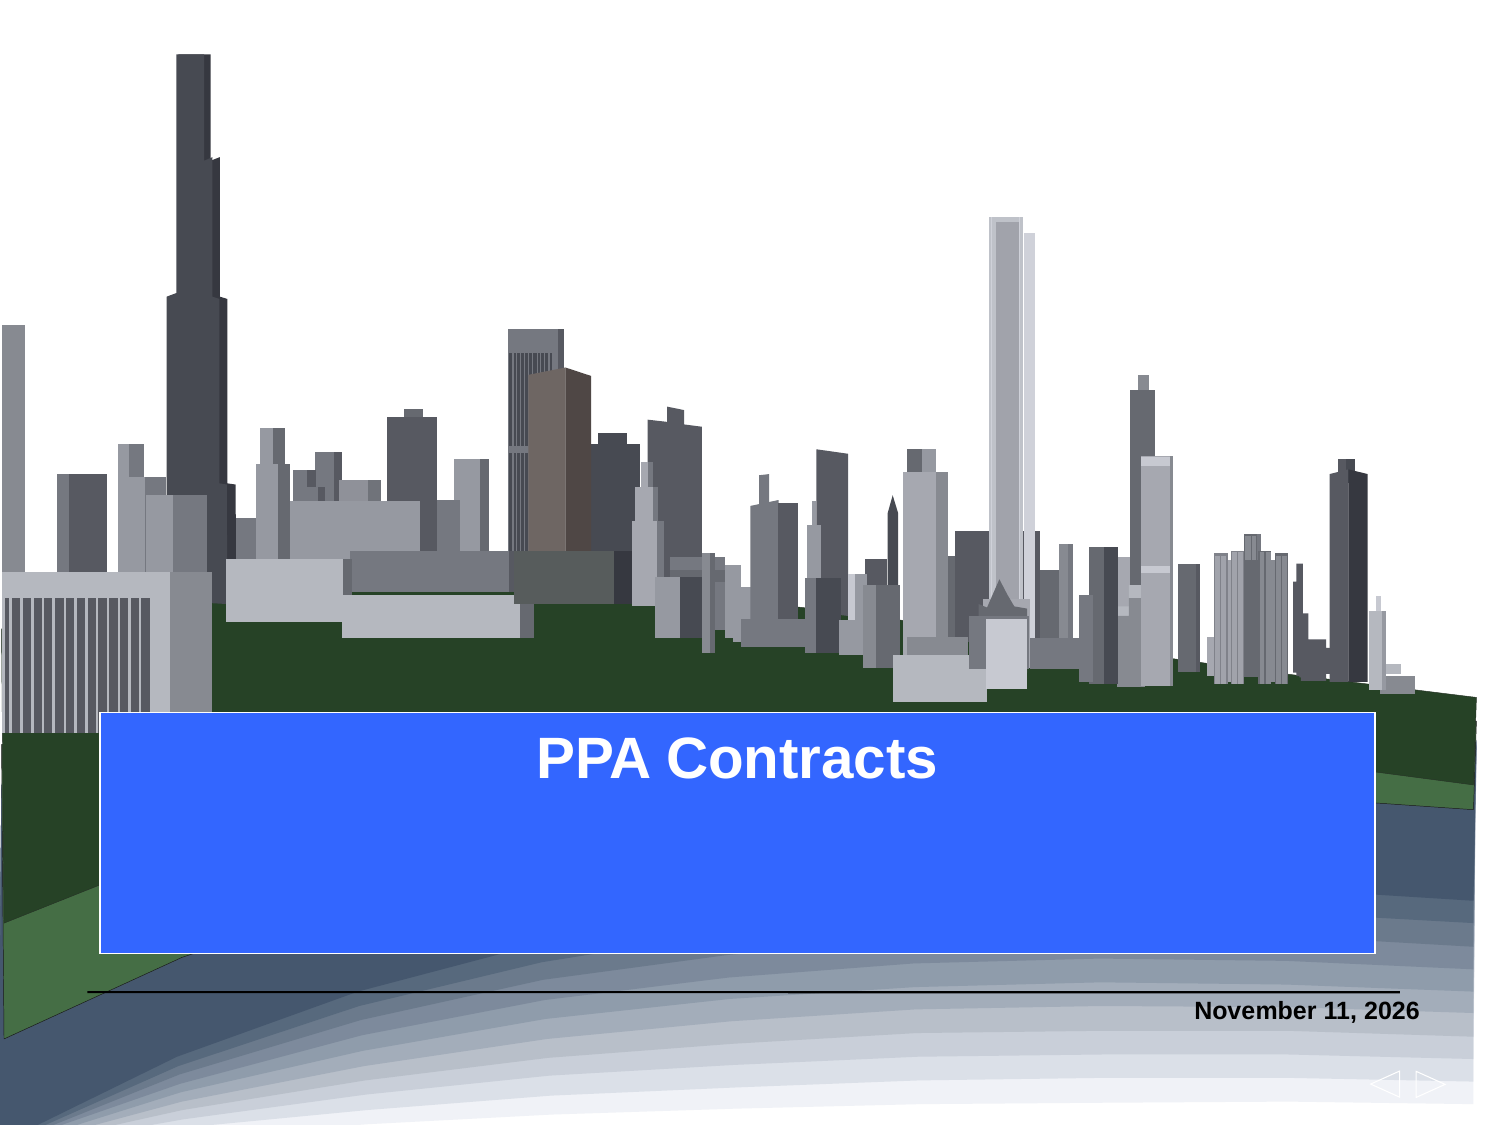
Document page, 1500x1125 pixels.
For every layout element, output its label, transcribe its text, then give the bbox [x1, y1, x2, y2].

title PPA Contracts [99, 712, 1376, 954]
